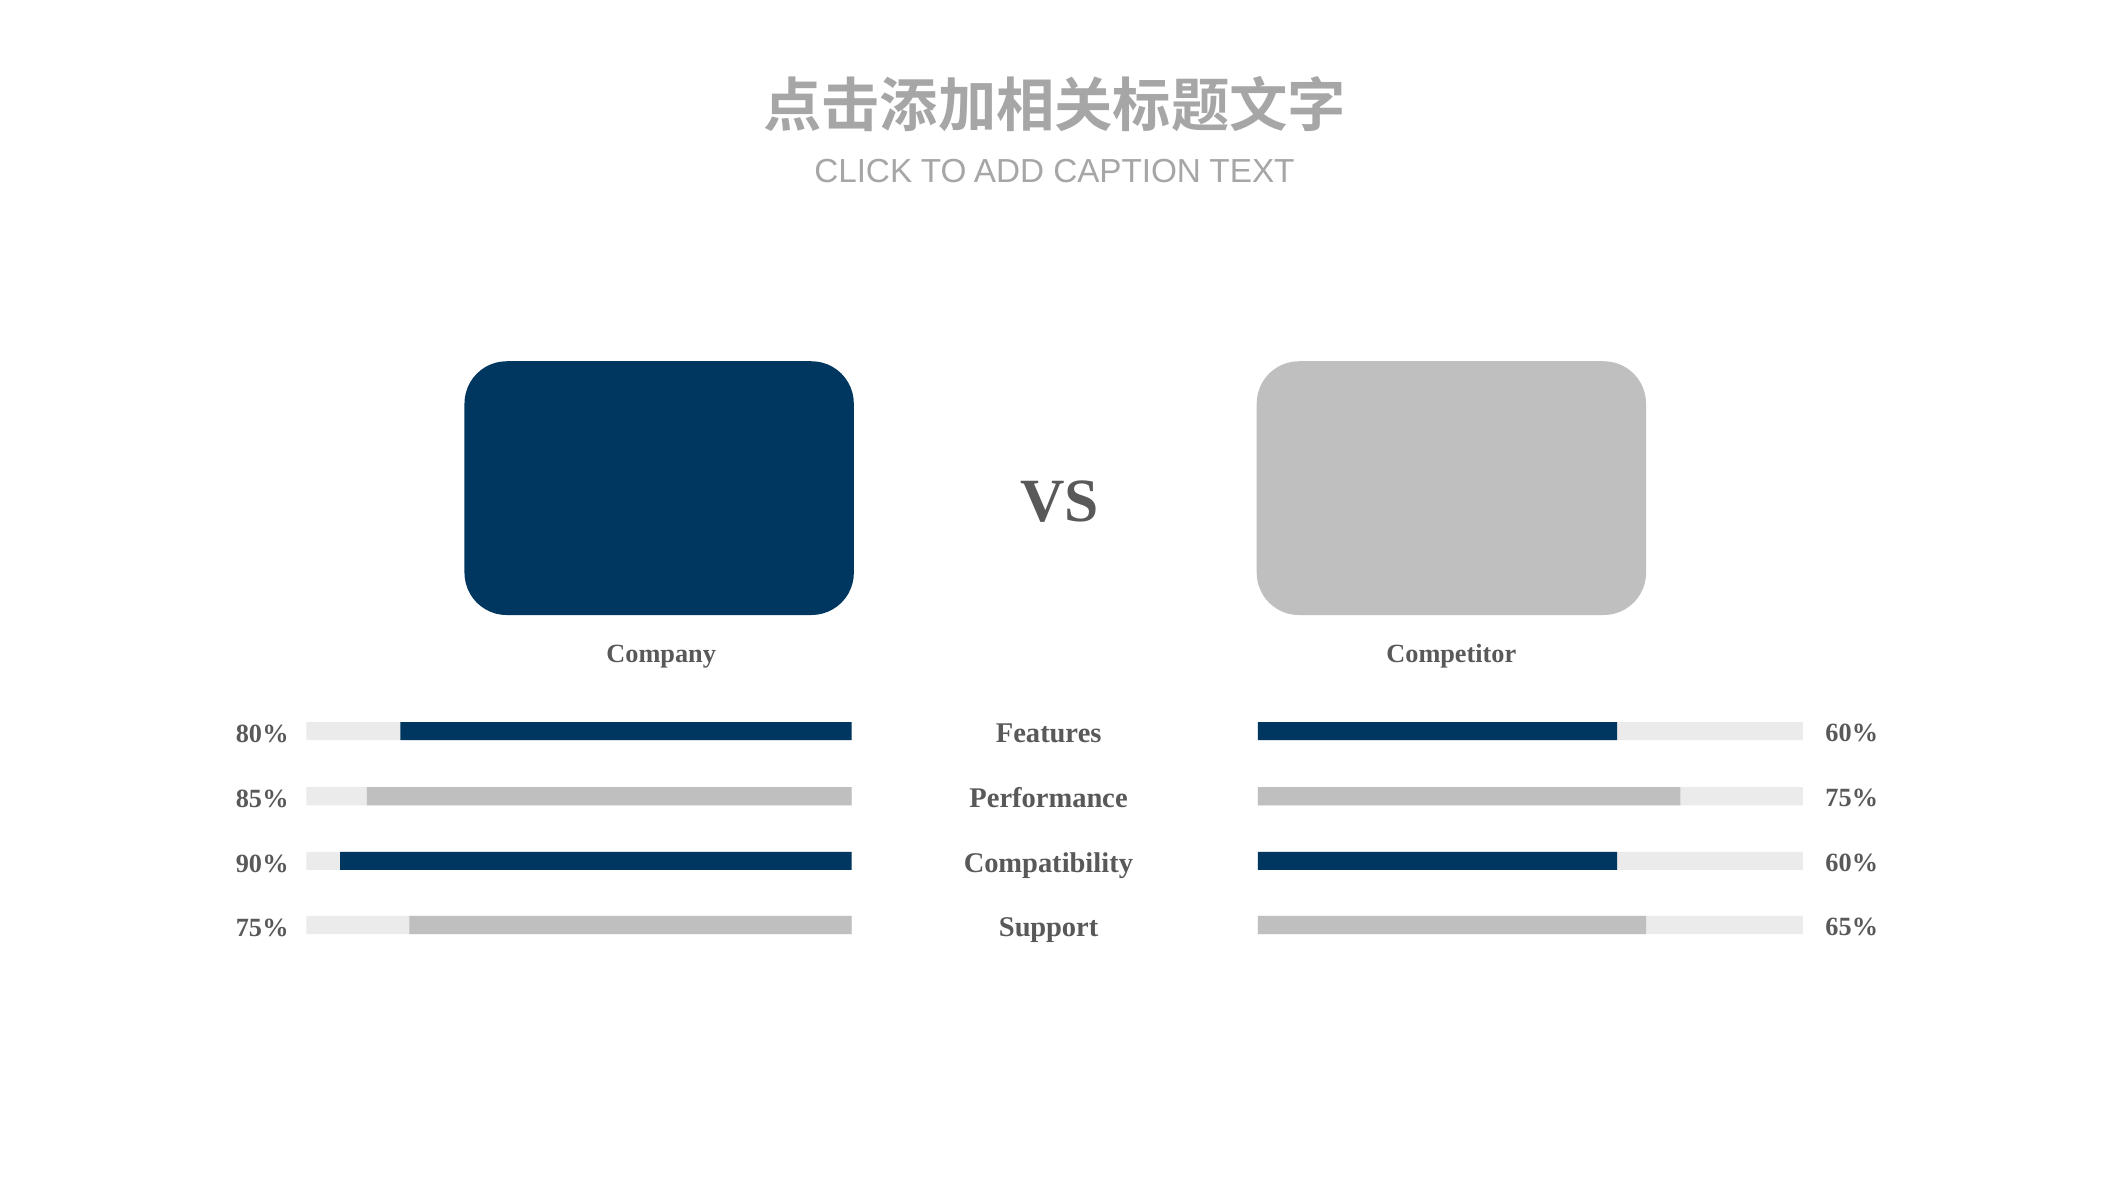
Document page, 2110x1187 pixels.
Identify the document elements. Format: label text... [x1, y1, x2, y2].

text_box 75% [228, 886, 305, 966]
text_box 75% [1812, 756, 1907, 821]
text_box 65% [1812, 885, 1907, 965]
text_box 90% [228, 822, 305, 886]
text_box CLICK TO ADD CAPTION TEXT [809, 149, 1300, 190]
text_box VS [998, 457, 1115, 537]
text_box 点击添加相关标题文字 [756, 68, 1354, 139]
text_box 80% [228, 692, 305, 757]
text_box 60% [1812, 821, 1907, 885]
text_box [1256, 361, 1647, 675]
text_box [464, 361, 854, 675]
text_box 60% [1812, 691, 1907, 756]
text_box 85% [228, 757, 305, 822]
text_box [306, 694, 1803, 962]
